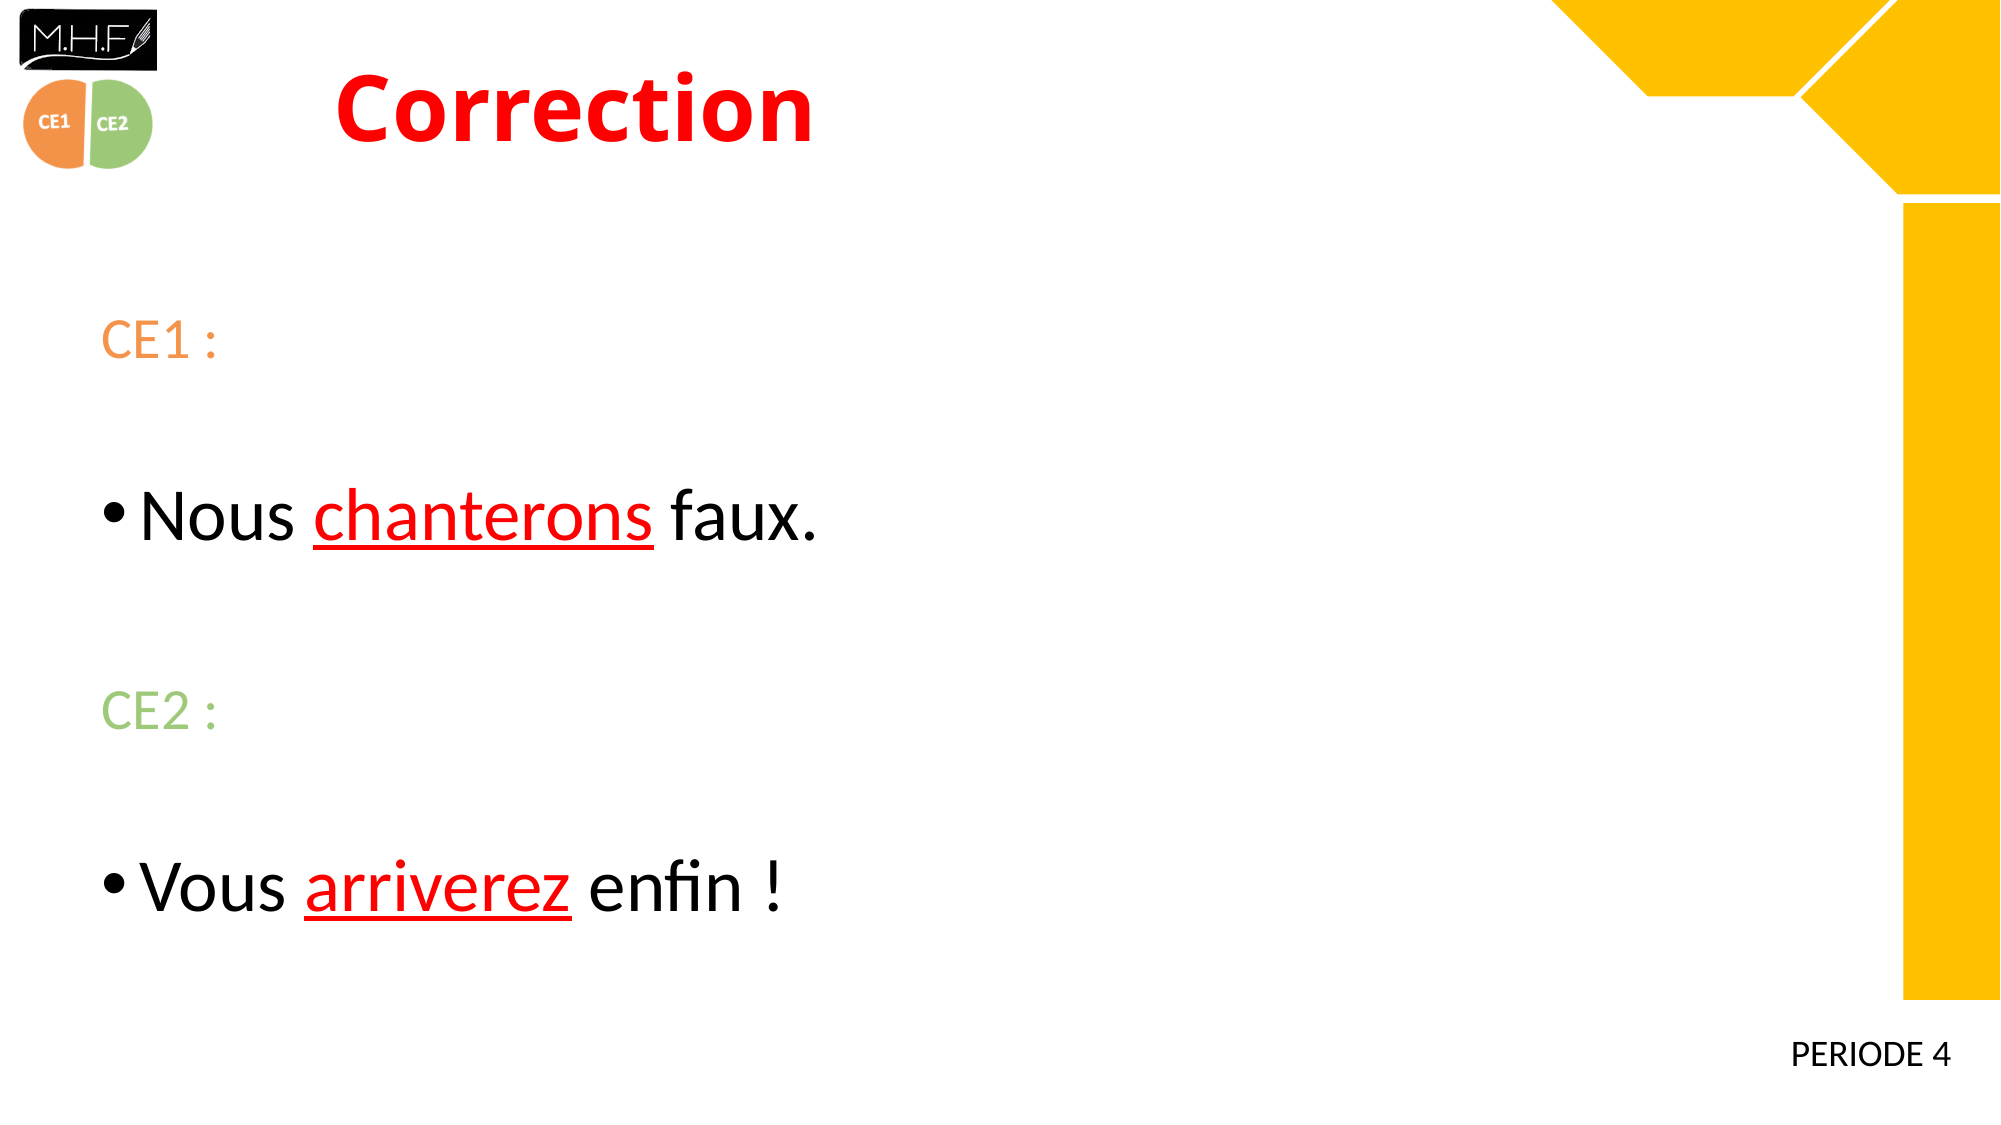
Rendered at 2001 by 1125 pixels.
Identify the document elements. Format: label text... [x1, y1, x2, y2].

text_box [1902, 202, 2000, 1001]
list CE1 : Nous chanterons faux. CE2 : Vous arriverez enfin ! [86, 300, 1853, 1015]
text_box [1549, 0, 1892, 98]
text_box PERIODE 4 [1362, 1021, 1967, 1125]
text_box [1799, 0, 2000, 196]
picture [1, 7, 177, 207]
title Correction [318, 3, 1865, 221]
